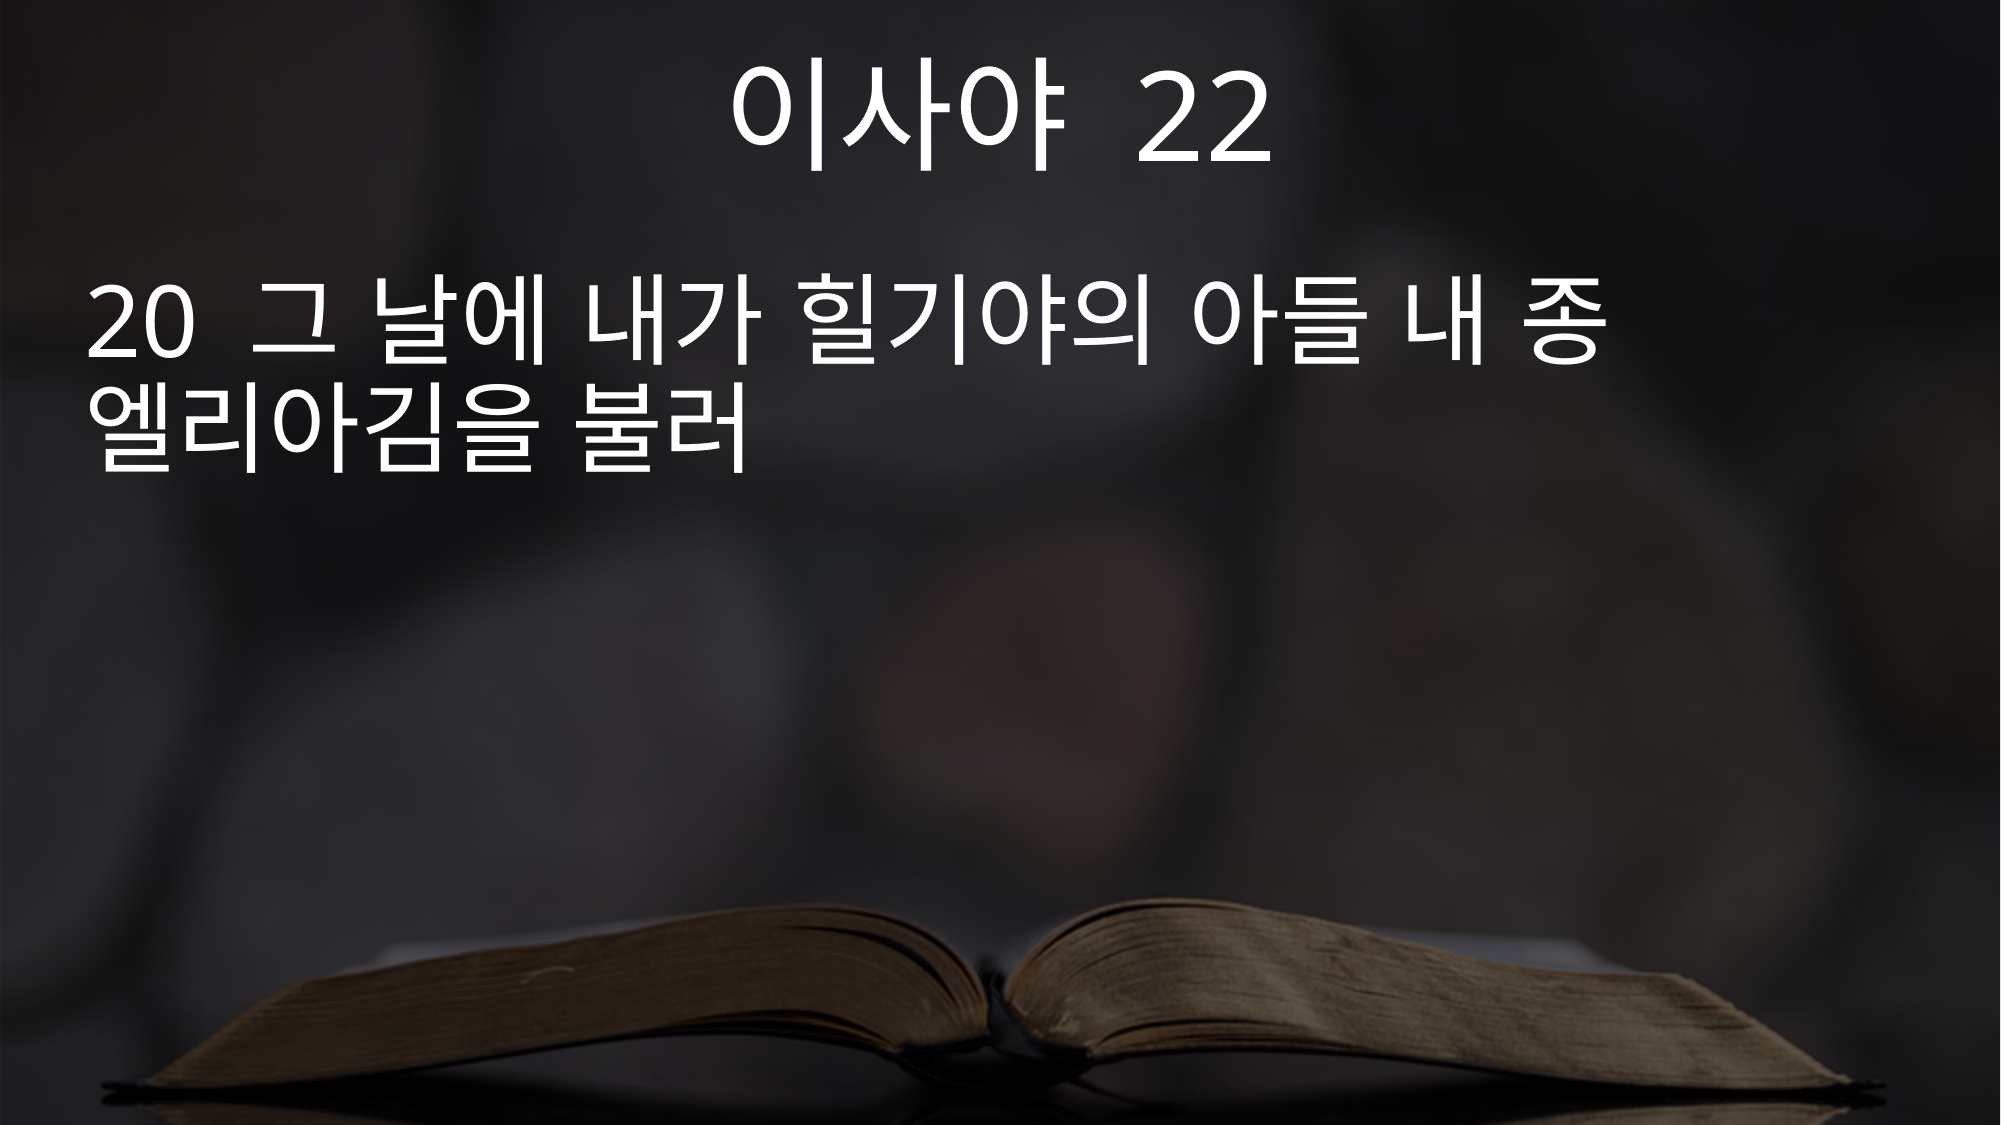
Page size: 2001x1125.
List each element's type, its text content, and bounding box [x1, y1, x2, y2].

footer 이사야 22 [0, 32, 2000, 192]
list 20 그 날에 내가 힐기야의 아들 내 종 엘리아김을 불러 [69, 263, 1953, 423]
picture [0, 0, 2001, 1125]
